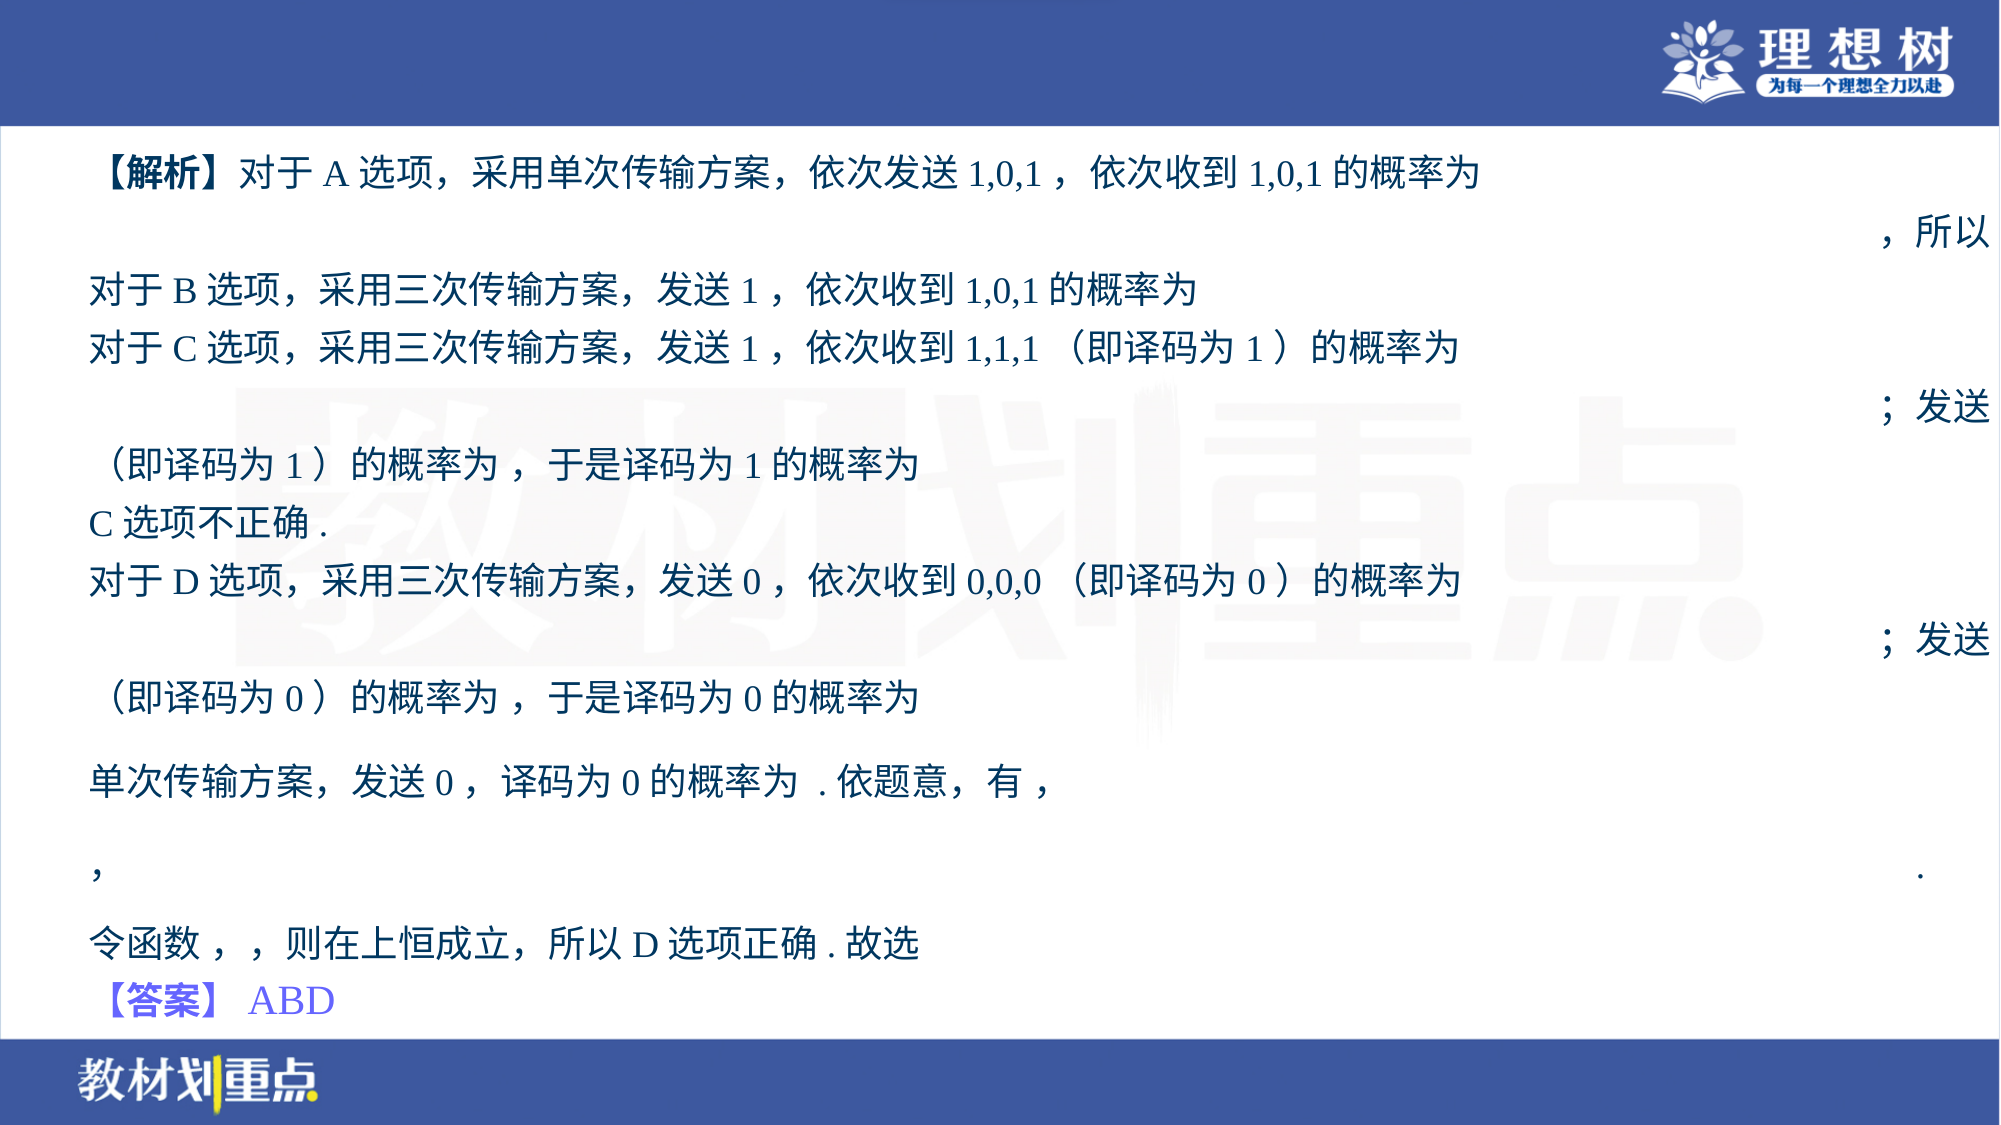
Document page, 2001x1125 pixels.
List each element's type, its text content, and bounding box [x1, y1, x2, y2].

picture [0, 0, 2000, 1125]
text_box 【答案】ABD [88, 960, 1911, 1018]
